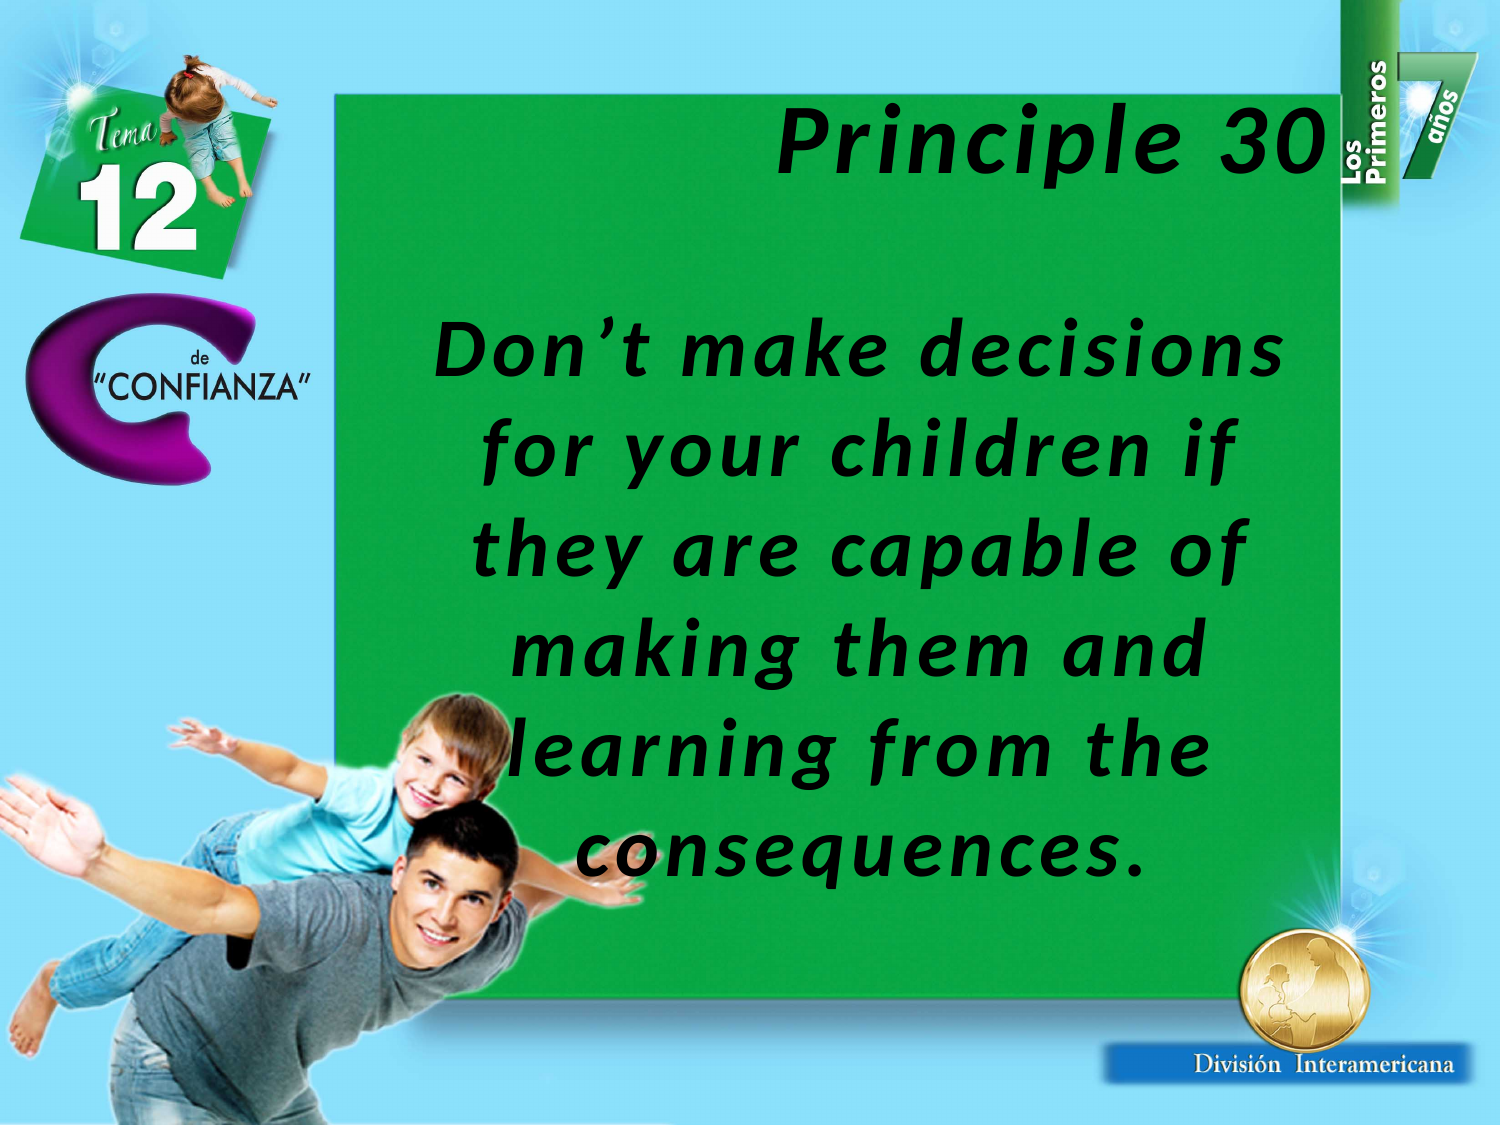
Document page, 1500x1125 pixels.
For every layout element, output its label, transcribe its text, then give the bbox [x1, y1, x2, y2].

picture [0, 0, 1500, 1125]
text_box Principle 30 Don’t make decisions for your children if they are capable of making them and learning from the consequences. [383, 66, 1341, 901]
